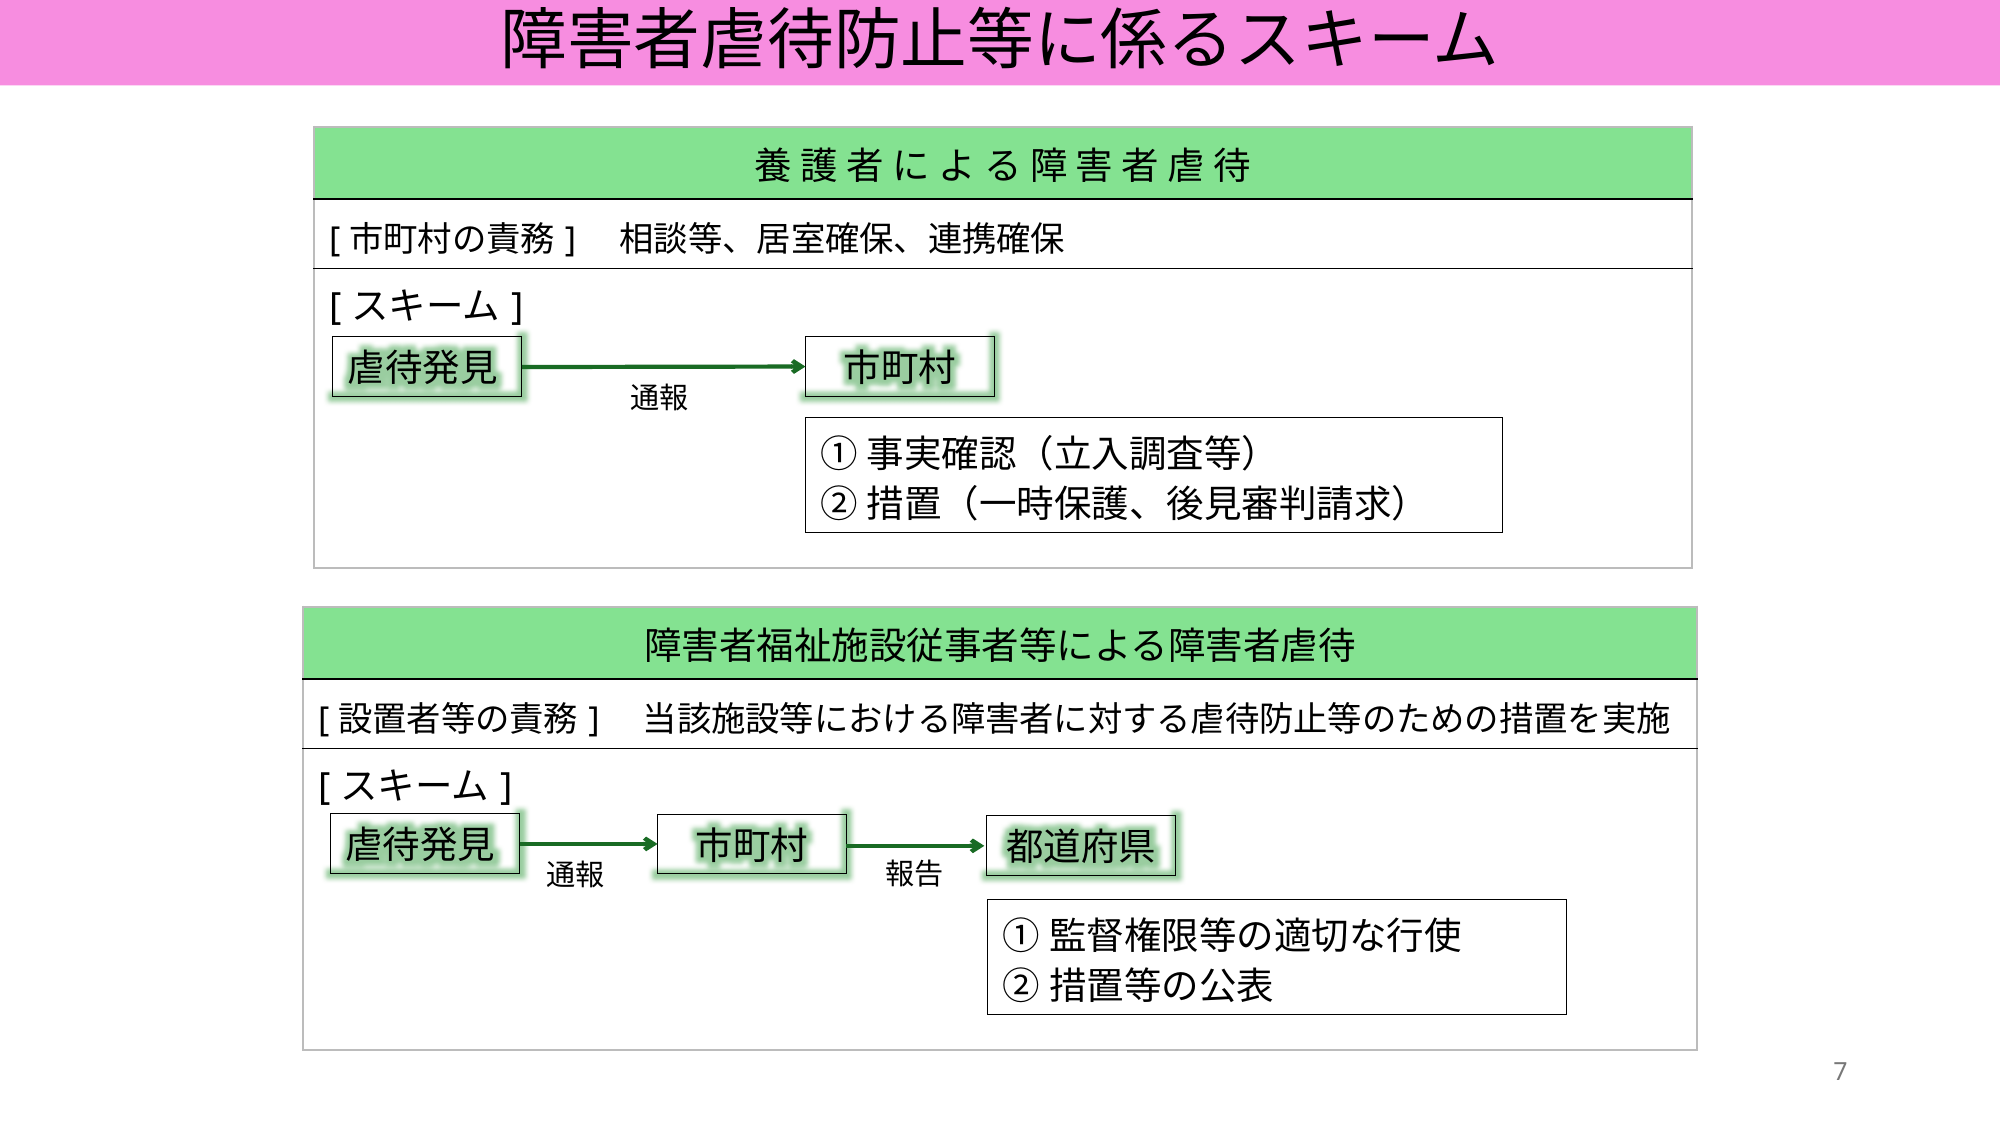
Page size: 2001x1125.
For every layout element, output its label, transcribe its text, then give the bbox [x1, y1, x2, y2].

table_header 障害者福祉施設従事者等による障害者虐待 [304, 608, 1696, 678]
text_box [330, 813, 1568, 1009]
table_cell [スキーム] [304, 749, 1696, 1049]
table_cell [設置者等の責務] 当該施設等における障害者に対する虐待防止等のための措置を実施 [304, 680, 1696, 748]
slide_number 7 [1412, 1042, 1863, 1103]
table_header 養 護 者 に よ る 障 害 者 虐 待 [315, 128, 1691, 198]
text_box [332, 336, 1503, 527]
title 障害者虐待防止等に係るスキーム [0, 0, 2000, 86]
table_cell [スキーム] [315, 269, 1691, 567]
table_cell [市町村の責務] 相談等、居室確保、連携確保 [315, 200, 1691, 268]
